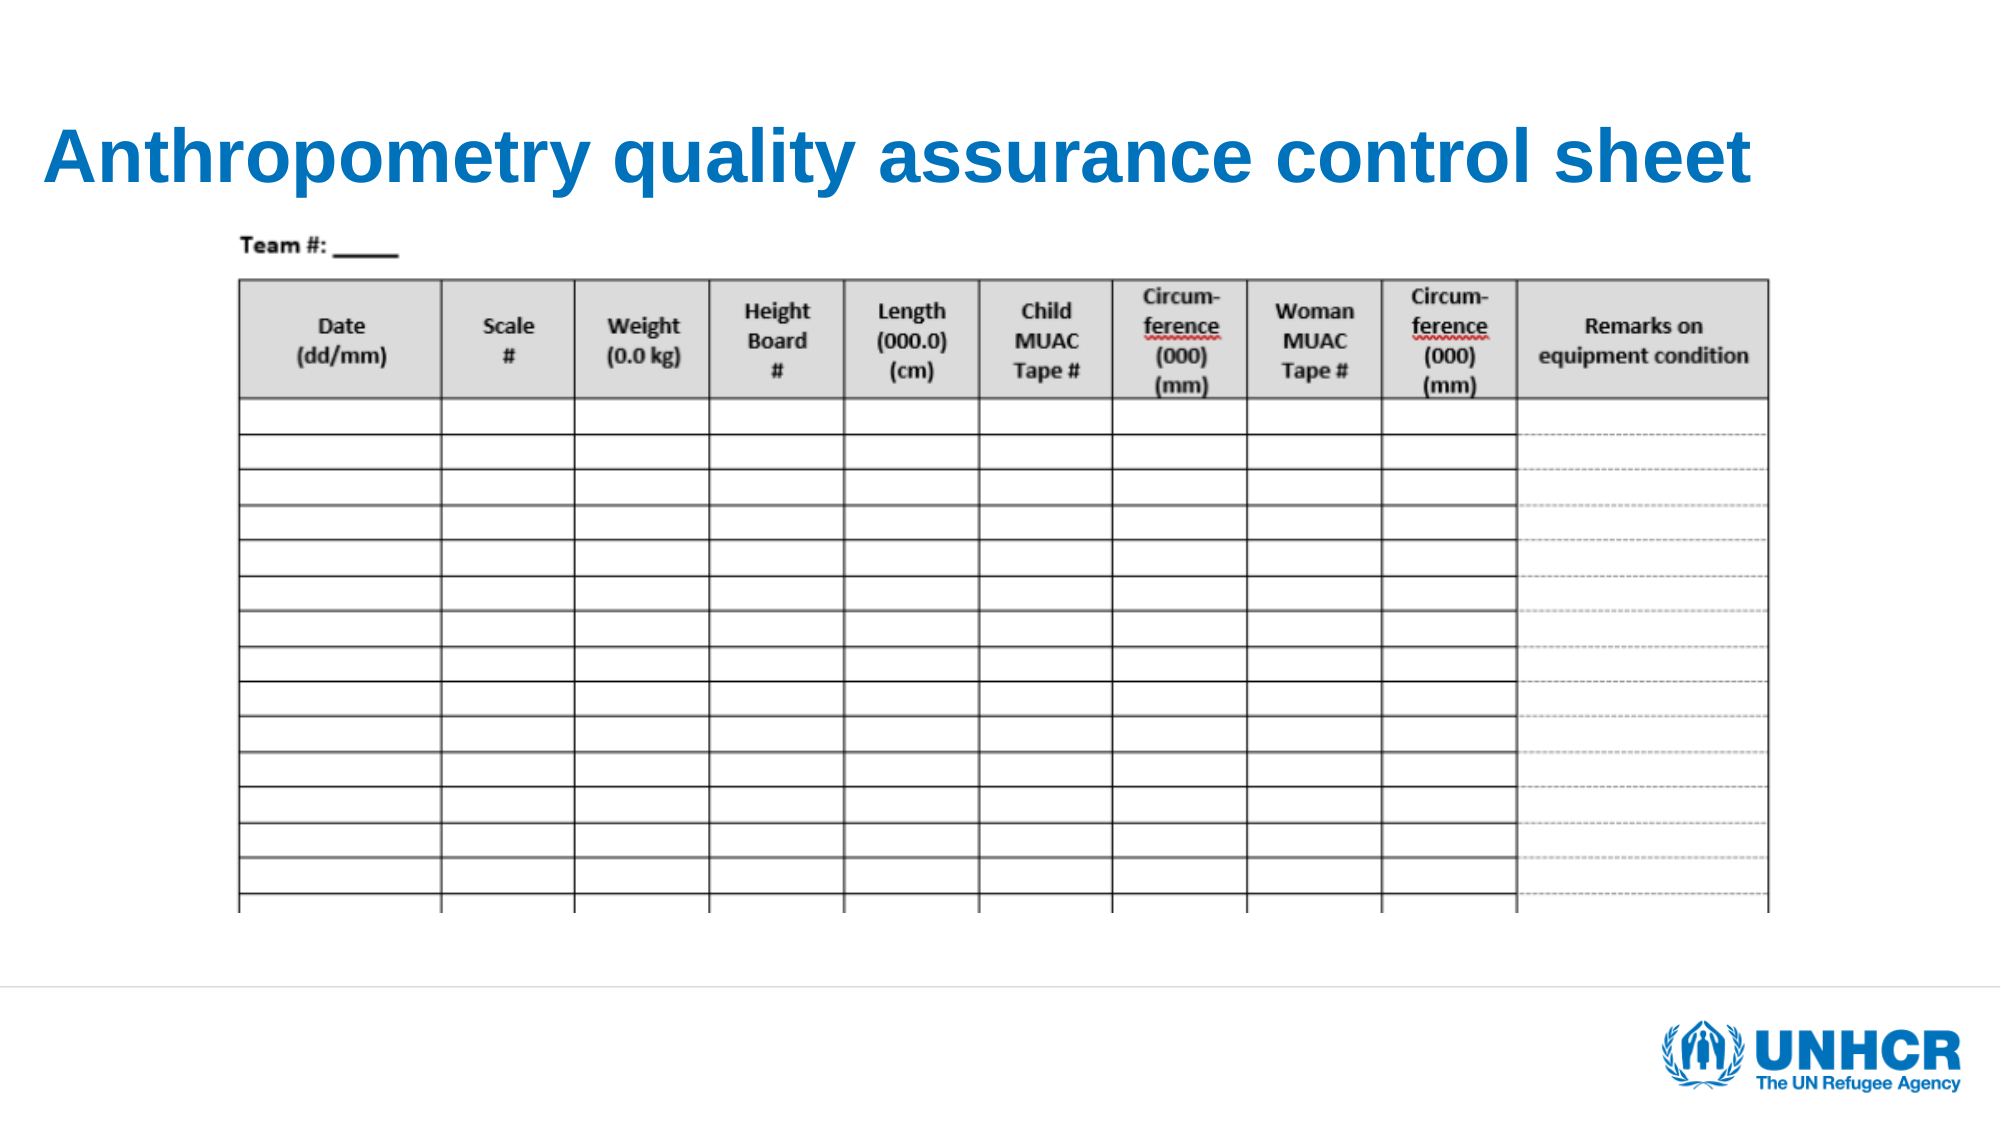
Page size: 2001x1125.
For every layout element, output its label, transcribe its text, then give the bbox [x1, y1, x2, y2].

title Anthropometry quality assurance control sheet [42, 70, 1958, 199]
picture [0, 0, 2001, 1125]
